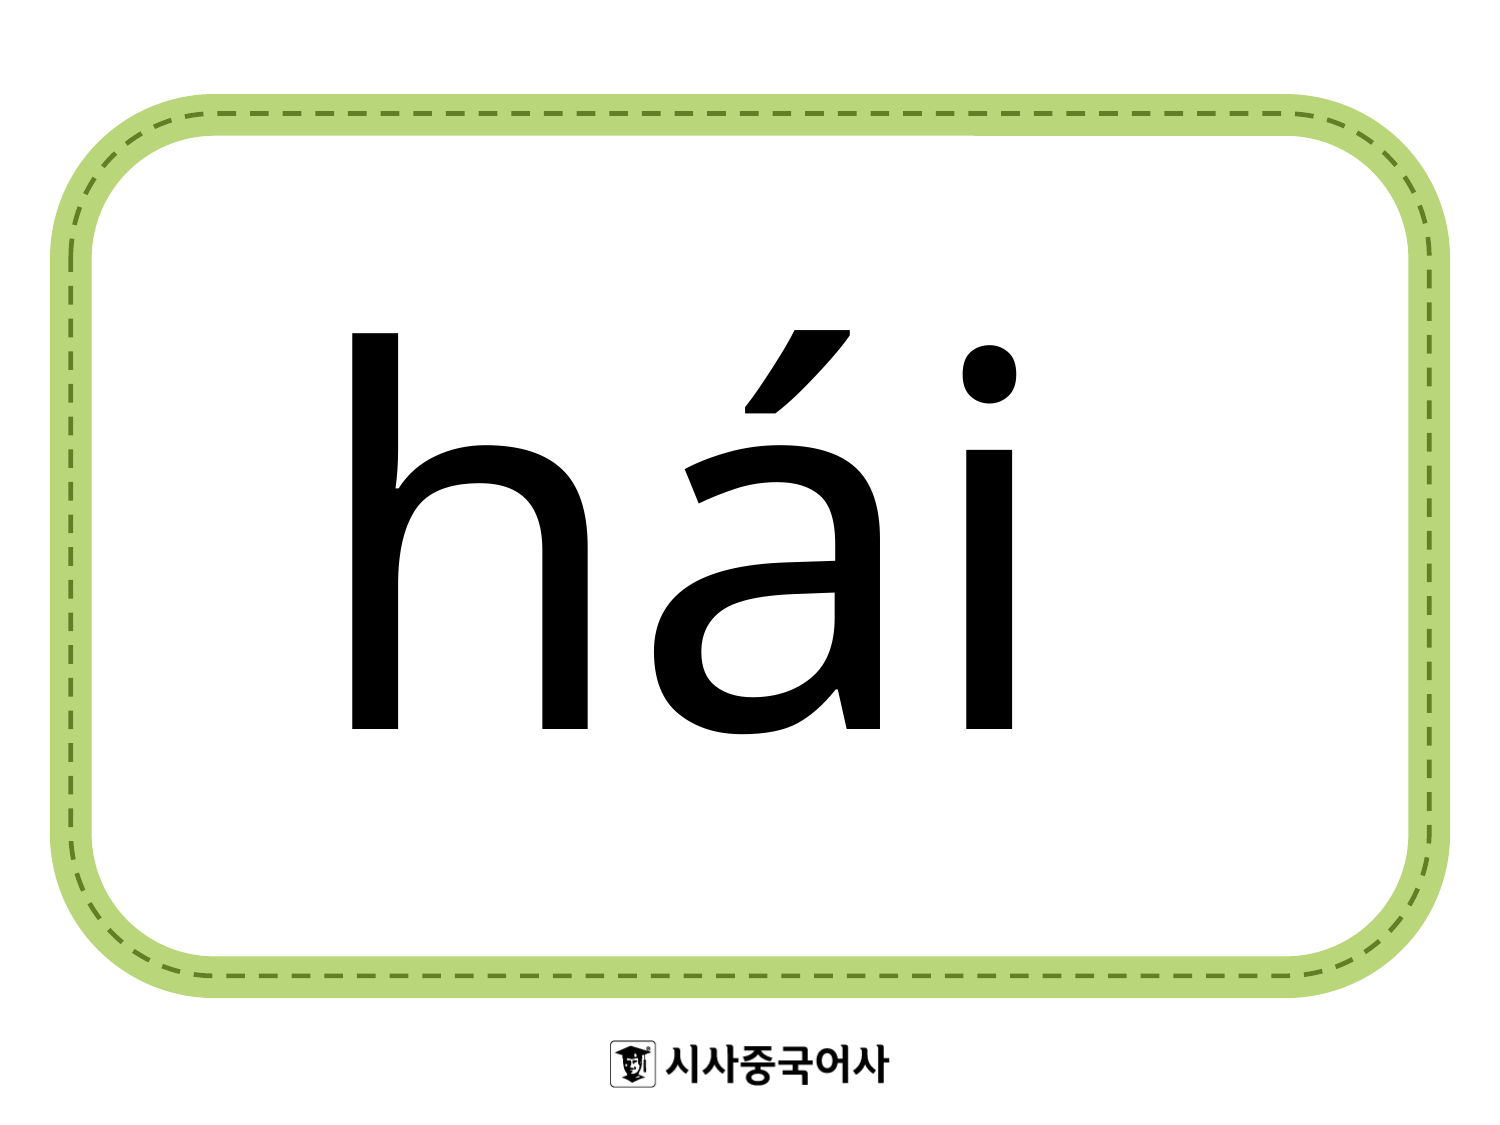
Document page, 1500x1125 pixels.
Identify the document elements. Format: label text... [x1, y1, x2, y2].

text_box hái [145, 189, 1354, 853]
picture [602, 1034, 898, 1094]
